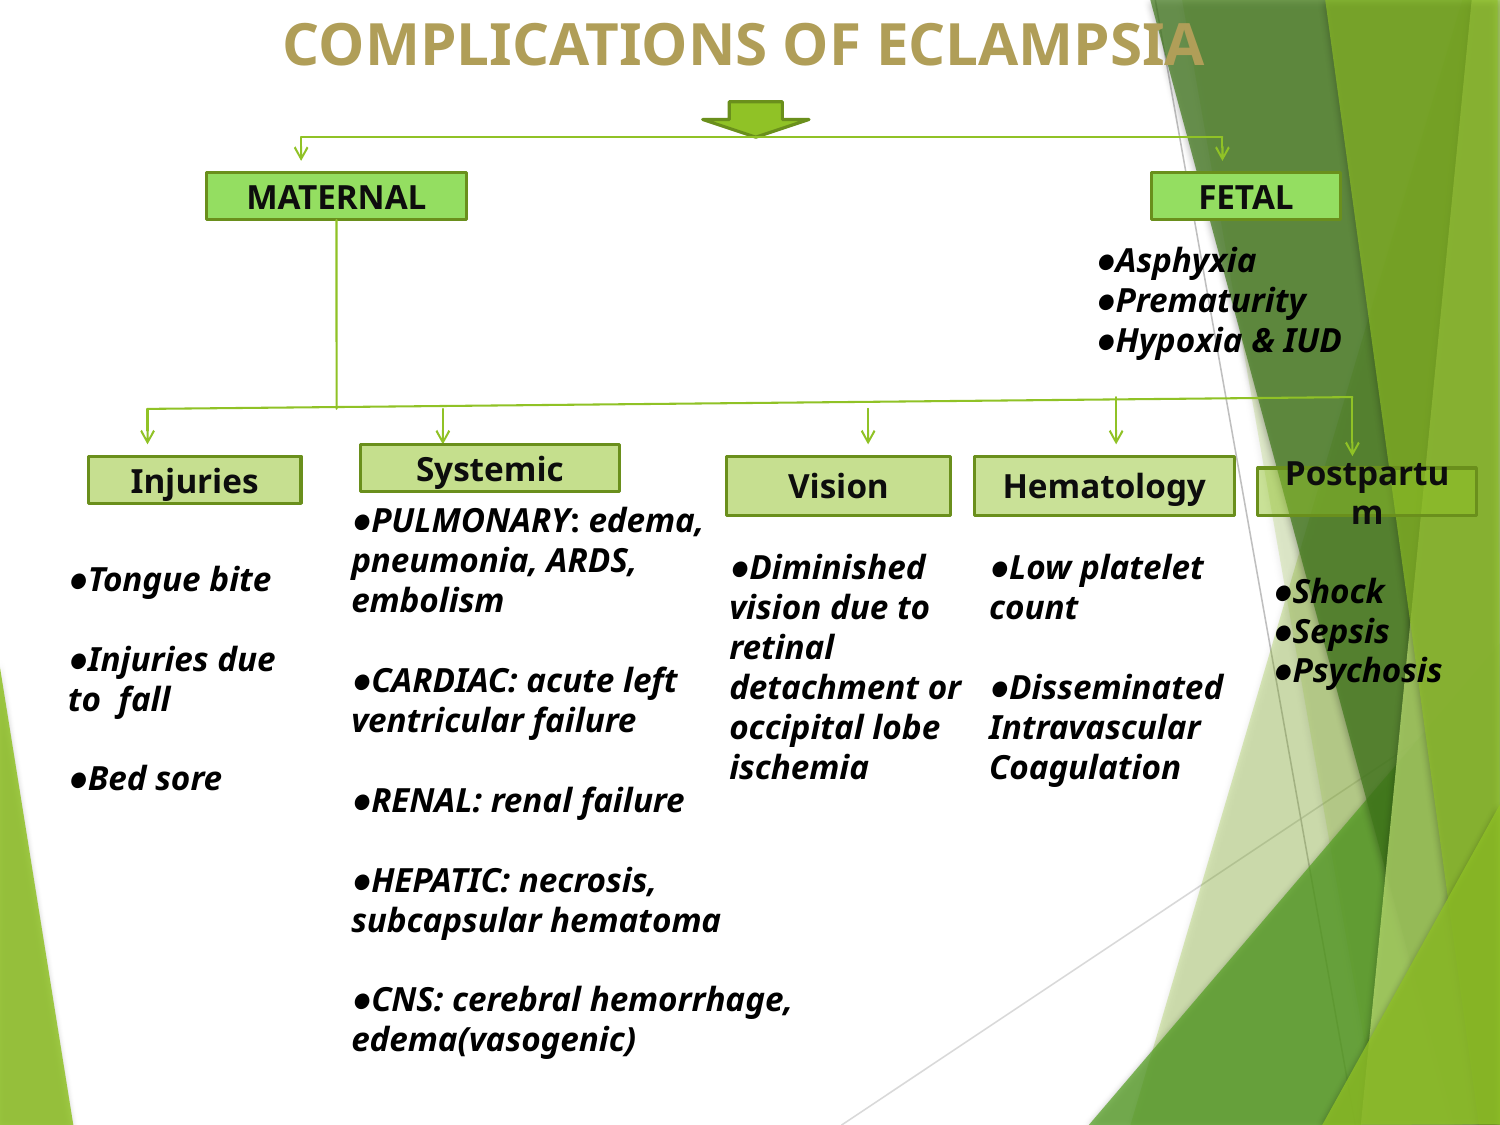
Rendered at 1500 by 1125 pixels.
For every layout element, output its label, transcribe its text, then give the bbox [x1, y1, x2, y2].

text_box Vision [725, 455, 952, 517]
text_box FETAL [1150, 171, 1342, 221]
text_box ●Shock ●Sepsis ●Psychosis [1257, 562, 1471, 697]
text_box ●Low platelet count ●Disseminated Intravascular Coagulation [974, 538, 1247, 794]
text_box Postpartum [1256, 466, 1478, 517]
text_box [701, 100, 811, 135]
text_box ●Tongue bite ●Injuries due to fall ●Bed sore [53, 550, 325, 805]
text_box Systemic [359, 443, 621, 492]
text_box COMPLICATIONS OF ECLAMPSIA [112, 0, 1376, 85]
text_box Injuries [87, 455, 303, 505]
text_box ●PULMONARY: edema, pneumonia, ARDS, embolism ●CARDIAC: acute left ventricular failure ●RENAL: renal failure ●HEPATIC: necrosis, subcapsular hematoma ●CNS: cerebral hemorrhage, edema(vasogenic) [336, 492, 809, 1106]
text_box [146, 396, 1115, 410]
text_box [1117, 396, 1351, 410]
text_box MATERNAL [205, 171, 468, 221]
text_box ●Asphyxia ●Prematurity ●Hypoxia & IUD [1080, 231, 1471, 367]
text_box ●Diminished vision due to retinal detachment or occipital lobe ischemia [714, 538, 974, 794]
text_box Hematology [973, 455, 1236, 517]
